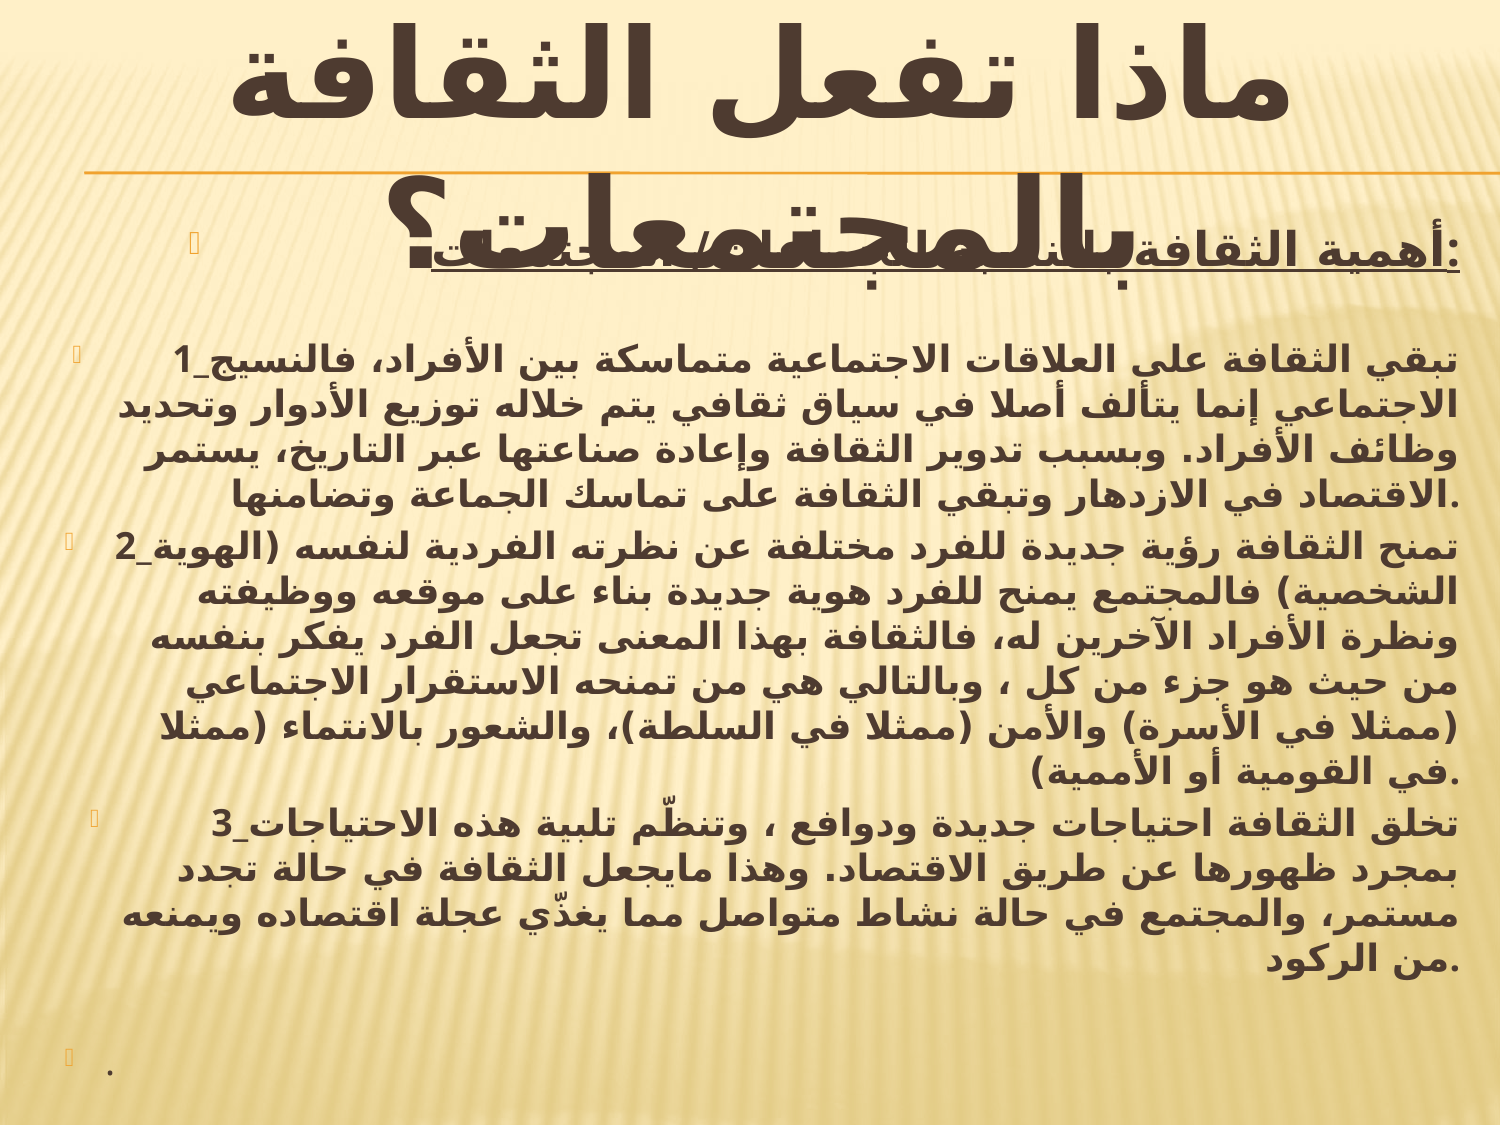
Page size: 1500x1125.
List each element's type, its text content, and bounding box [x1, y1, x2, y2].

list أهمية الثقافة بالنسبة للجماعات/ المجتمعات: 1_تبقي الثقافة على العلاقات الاجتماعية متماسكة بين الأفراد، فالنسيج الاجتماعي إنما يتألف أصلا في سياق ثقافي يتم خلاله توزيع الأدوار وتحديد وظائف الأفراد. وبسبب تدوير الثقافة وإعادة صناعتها عبر التاريخ، يستمر الاقتصاد في الازدهار وتبقي الثقافة على تماسك الجماعة وتضامنها. 2_تمنح الثقافة رؤية جديدة للفرد مختلفة عن نظرته الفردية لنفسه (الهوية الشخصية) فالمجتمع يمنح للفرد هوية جديدة بناء على موقعه ووظيفته ونظرة الأفراد الآخرين له، فالثقافة بهذا المعنى تجعل الفرد يفكر بنفسه من حيث هو جزء من كل ، وبالتالي هي من تمنحه الاستقرار الاجتماعي (ممثلا في الأسرة) والأمن (ممثلا في السلطة)، والشعور بالانتماء (ممثلا في القومية أو الأممية). 3_تخلق الثقافة احتياجات جديدة ودوافع ، وتنظّم تلبية هذه الاحتياجات بمجرد ظهورها عن طريق الاقتصاد. وهذا مايجعل الثقافة في حالة تجدد مستمر، والمجتمع في حالة نشاط متواصل مما يغذّي عجلة اقتصاده ويمنعه من الركود. . [50, 210, 1475, 1102]
title ماذا تفعل الثقافة بالمجتمعات؟ [50, 75, 1475, 210]
